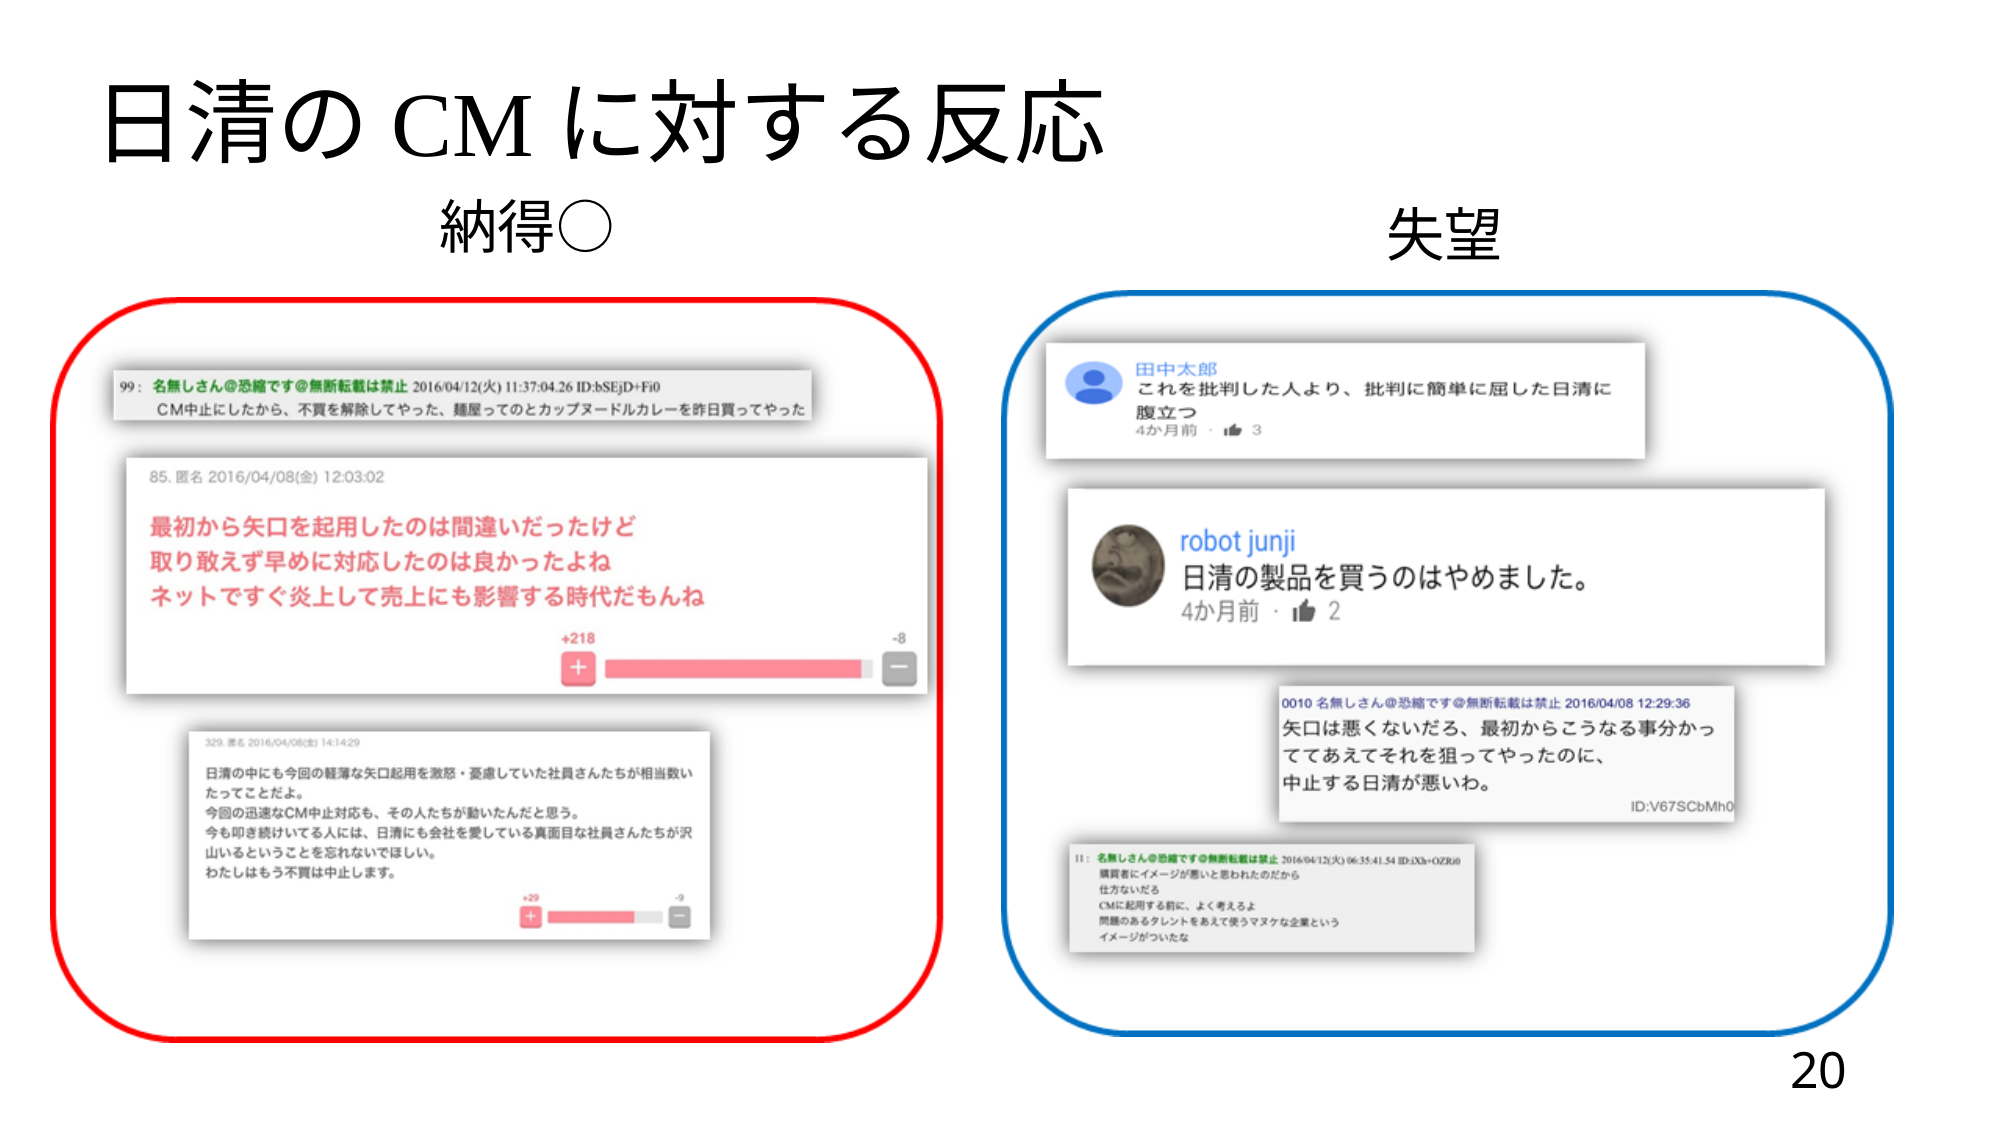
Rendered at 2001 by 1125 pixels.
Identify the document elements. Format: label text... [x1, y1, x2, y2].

slide_number 20 [1412, 1042, 1863, 1103]
text_box 失望 [1371, 190, 1552, 276]
title 日清のCMに対する反応 [79, 18, 1804, 236]
picture [1001, 290, 1894, 1037]
picture [50, 297, 959, 1043]
text_box 納得○ [424, 182, 660, 268]
